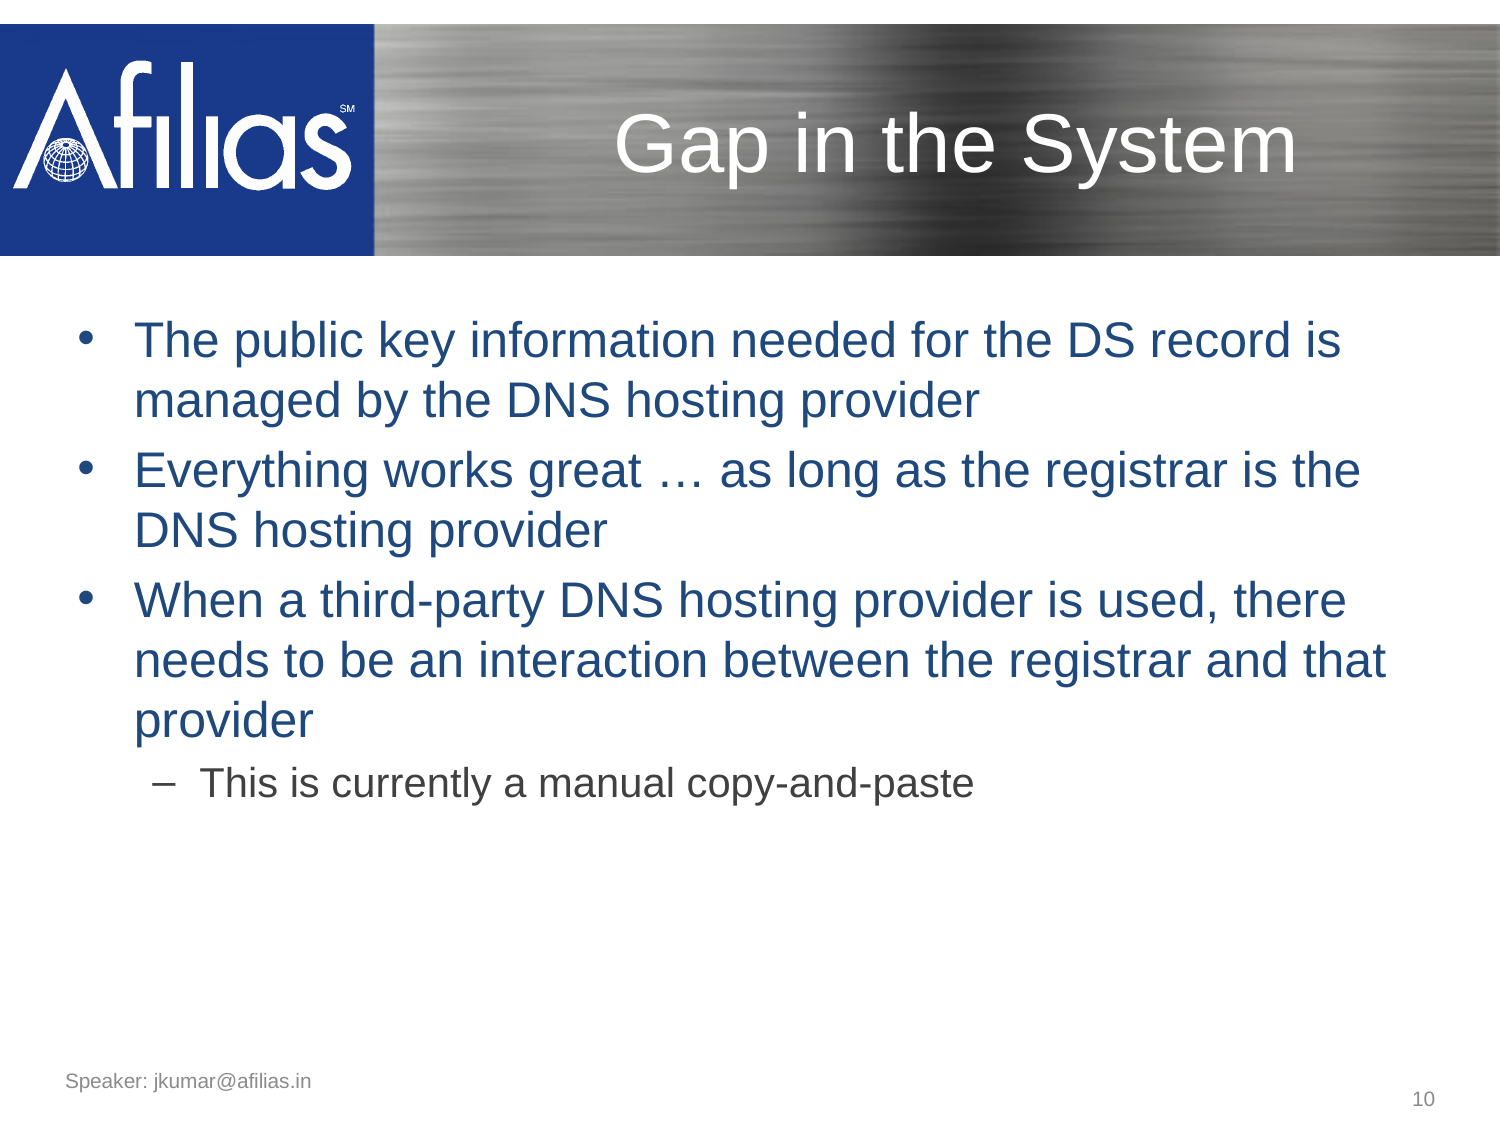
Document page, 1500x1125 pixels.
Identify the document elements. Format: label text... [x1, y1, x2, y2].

picture [0, 24, 1500, 256]
title Gap in the System [412, 45, 1500, 233]
list The public key information needed for the DS record is managed by the DNS hosting provider Everything works great … as long as the registrar is the DNS hosting provider When a third-party DNS hosting provider is used, there needs to be an interaction between the registrar and that provider This is currently a manual copy-and-paste [62, 299, 1413, 1050]
